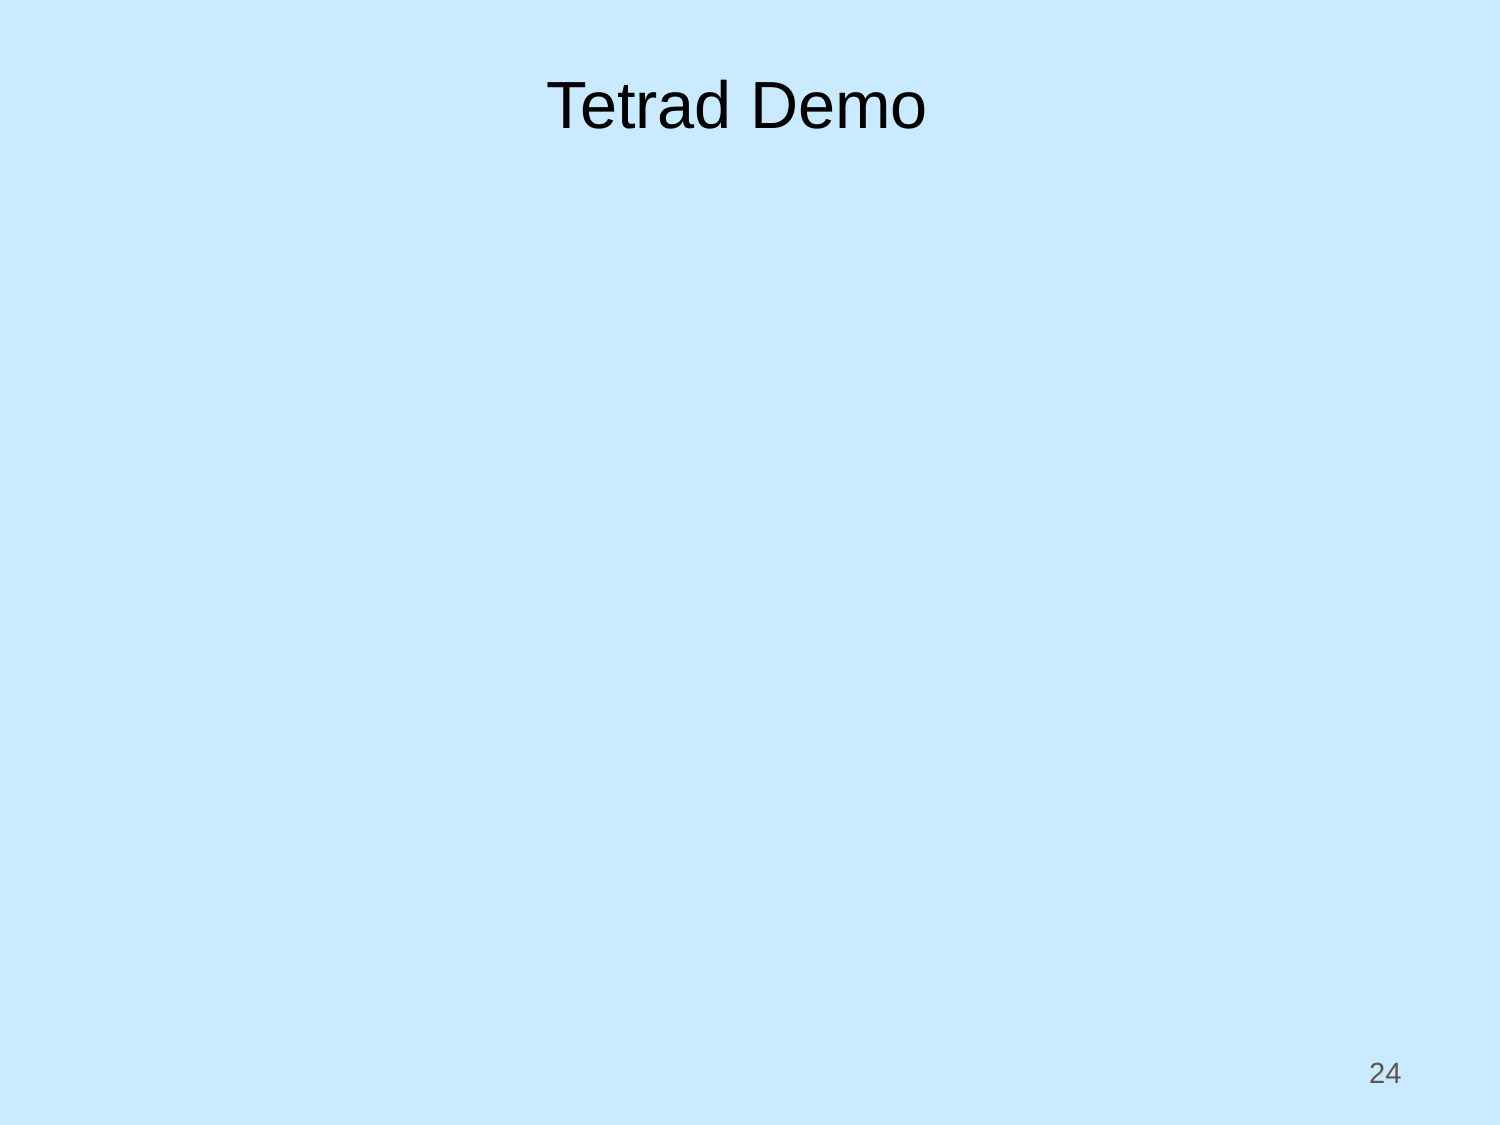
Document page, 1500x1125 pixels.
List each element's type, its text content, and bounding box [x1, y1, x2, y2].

slide_number 24 [1103, 1021, 1417, 1098]
title Tetrad Demo [99, 28, 1376, 150]
